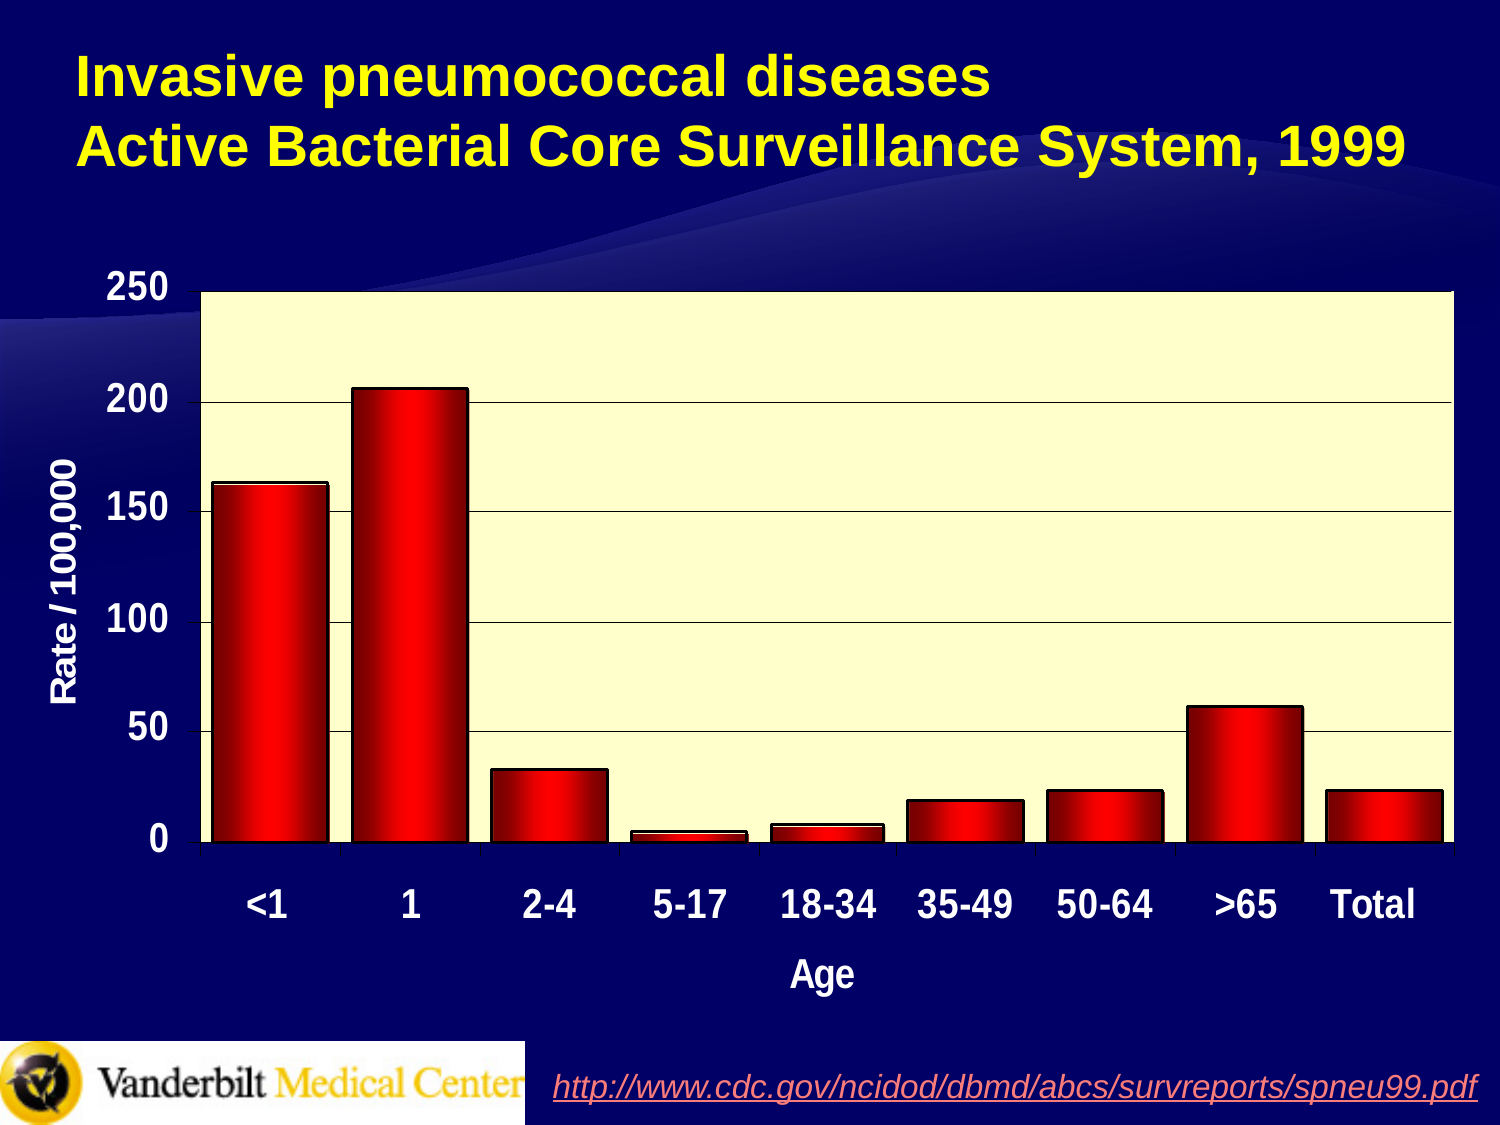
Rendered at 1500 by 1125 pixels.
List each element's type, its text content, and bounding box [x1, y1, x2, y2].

title Invasive pneumococcal diseases Active Bacterial Core Surveillance System, 1999 [75, 0, 1425, 197]
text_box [0, 199, 1500, 1063]
picture [0, 1063, 525, 1125]
list http://www.cdc.gov/ncidod/dbmd/abcs/survreports/spneu99.pdf [537, 1073, 1500, 1125]
